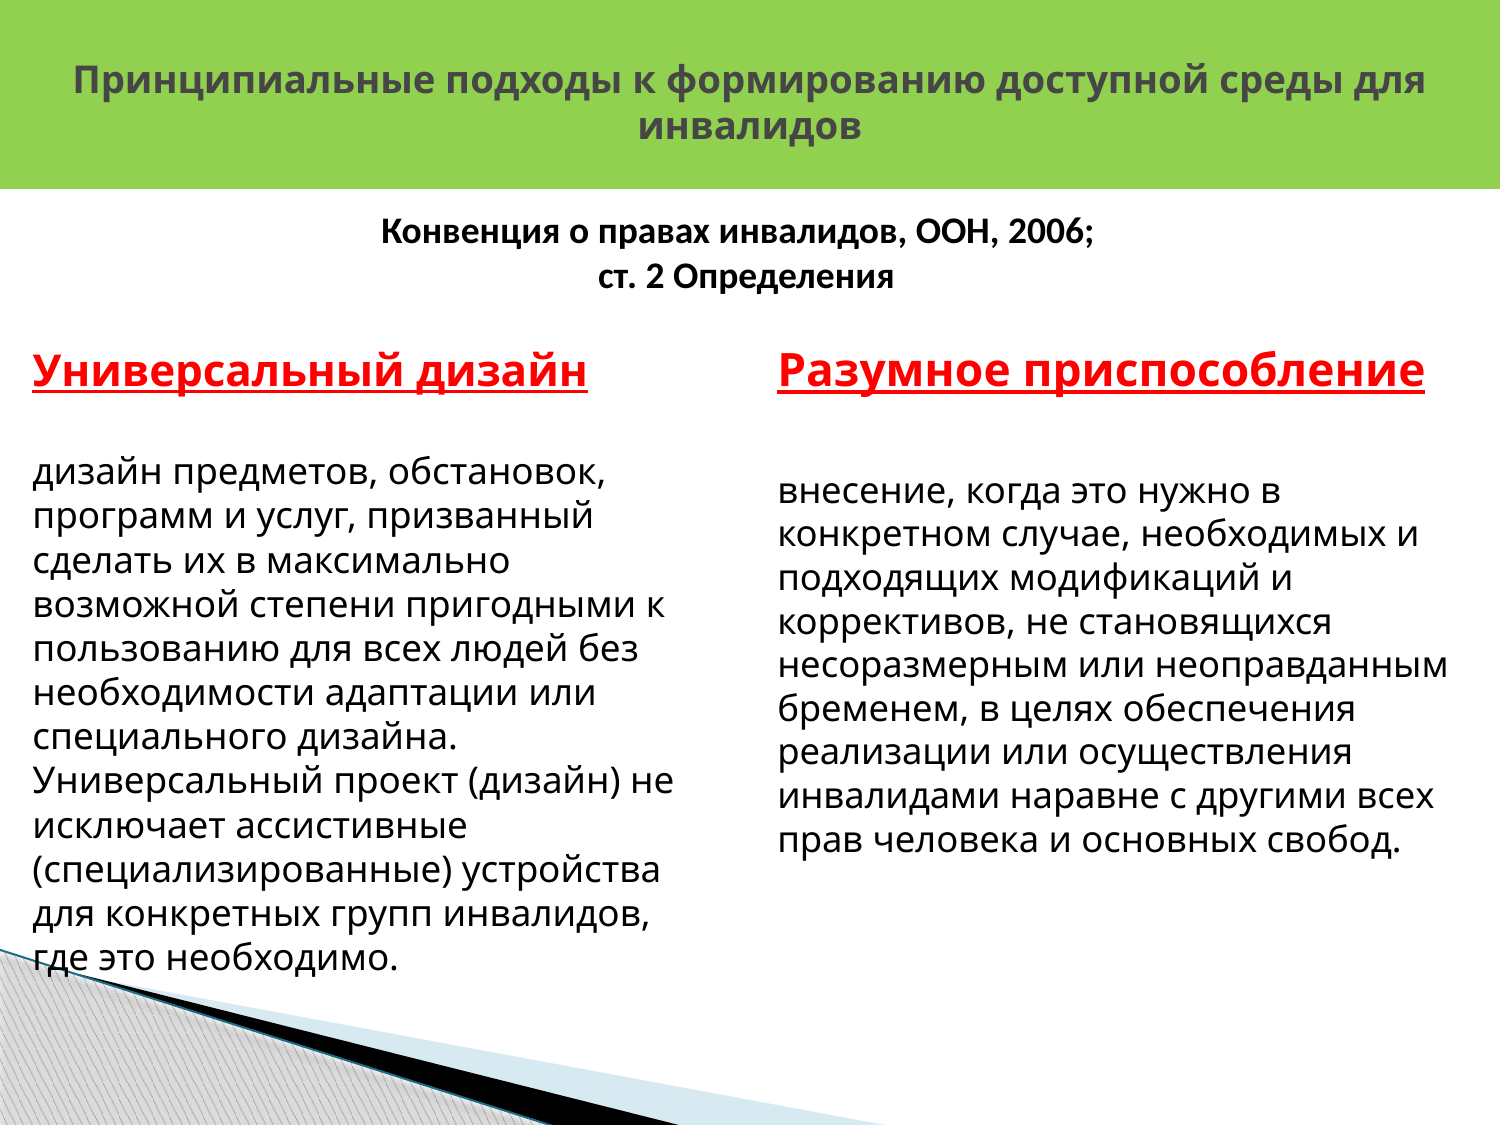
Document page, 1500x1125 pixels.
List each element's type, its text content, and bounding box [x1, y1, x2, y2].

title Принципиальные подходы к формированию доступной среды для инвалидов [0, 0, 1500, 189]
list Разумное приспособление внесение, когда это нужно в конкретном случае, необходимых и подходящих модификаций и коррективов, не становящихся несоразмерным или неоправданным бременем, в целях обеспечения реализации или осуществления инвалидами наравне с другими всех прав человека и основных свобод. [762, 271, 1500, 957]
text_box Конвенция о правах инвалидов, ООН, 2006; ст. 2 Определения [327, 198, 1167, 348]
list Универсальный дизайн дизайн предметов, обстановок, программ и услуг, призванный сделать их в максимально возможной степени пригодными к пользованию для всех людей без необходимости адаптации или специального дизайна. Универсальный проект (дизайн) не исключает ассистивные (специализированные) устройства для конкретных групп инвалидов, где это необходимо. [17, 289, 732, 993]
